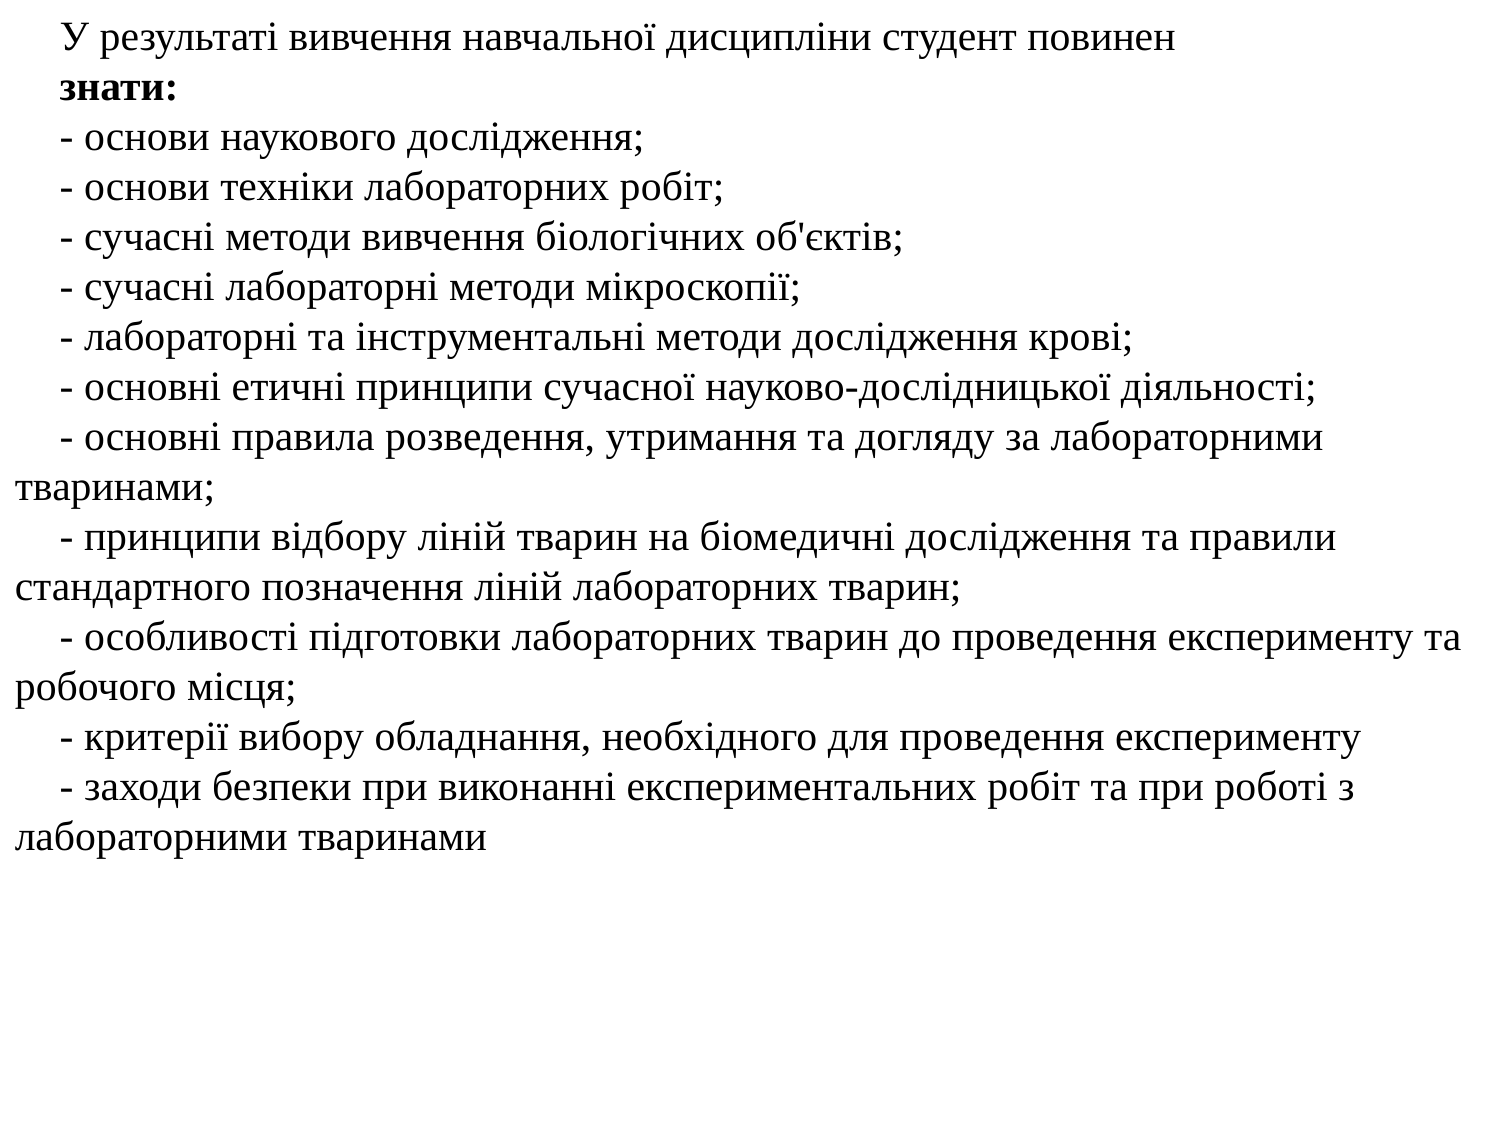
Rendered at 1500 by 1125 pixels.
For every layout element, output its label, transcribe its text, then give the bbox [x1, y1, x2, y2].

text_box У результаті вивчення навчальної дисципліни студент повинен знати: - основи наукового дослідження; - основи техніки лабораторних робіт; - сучасні методи вивчення біологічних об'єктів; - сучасні лабораторні методи мікроскопії; - лабораторні та інструментальні методи дослідження крові; - основні етичні принципи сучасної науково-дослідницької діяльності; - основні правила розведення, утримання та догляду за лабораторними тваринами; - принципи відбору ліній тварин на біомедичні дослідження та правили стандартного позначення ліній лабораторних тварин; - особливості підготовки лабораторних тварин до проведення експерименту та робочого місця; - критерії вибору обладнання, необхідного для проведення експерименту - заходи безпеки при виконанні експериментальних робіт та при роботі з лабораторними тваринами [0, 1, 1483, 867]
